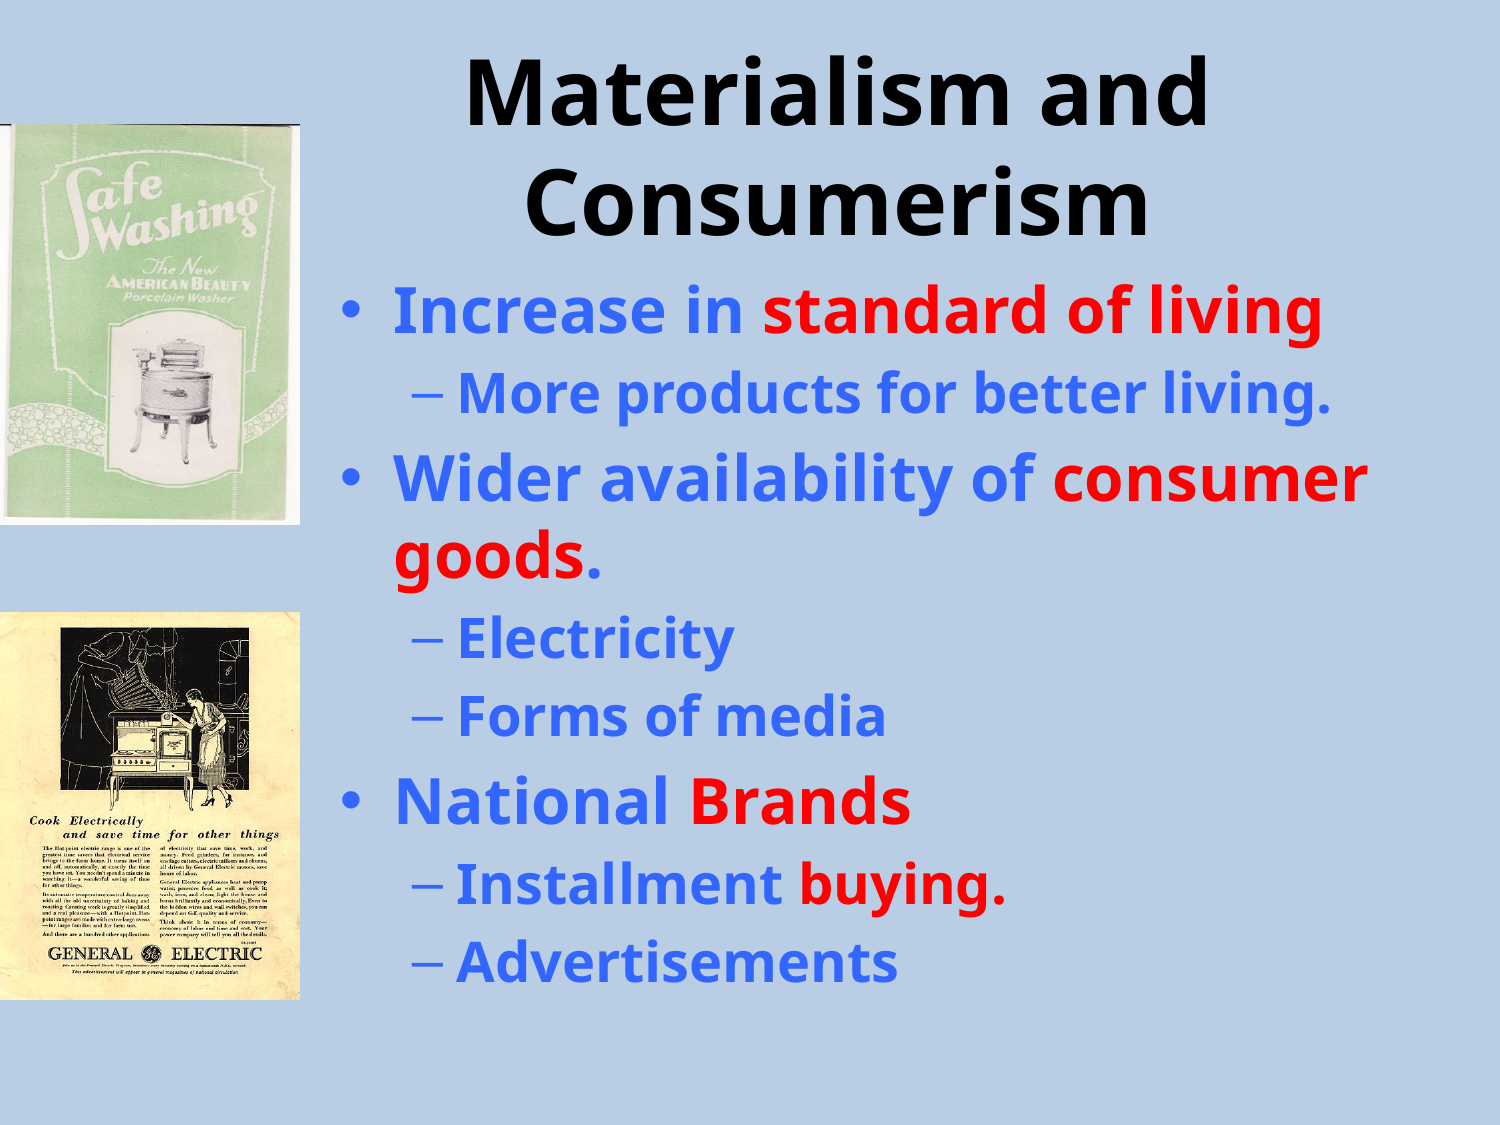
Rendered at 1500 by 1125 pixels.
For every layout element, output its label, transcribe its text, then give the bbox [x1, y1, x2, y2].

picture [0, 124, 301, 526]
list Increase in standard of living More products for better living. Wider availability of consumer goods. Electricity Forms of media National Brands Installment buying. Advertisements [324, 262, 1463, 1005]
title Materialism and Consumerism [212, 50, 1463, 238]
picture [0, 612, 301, 1001]
